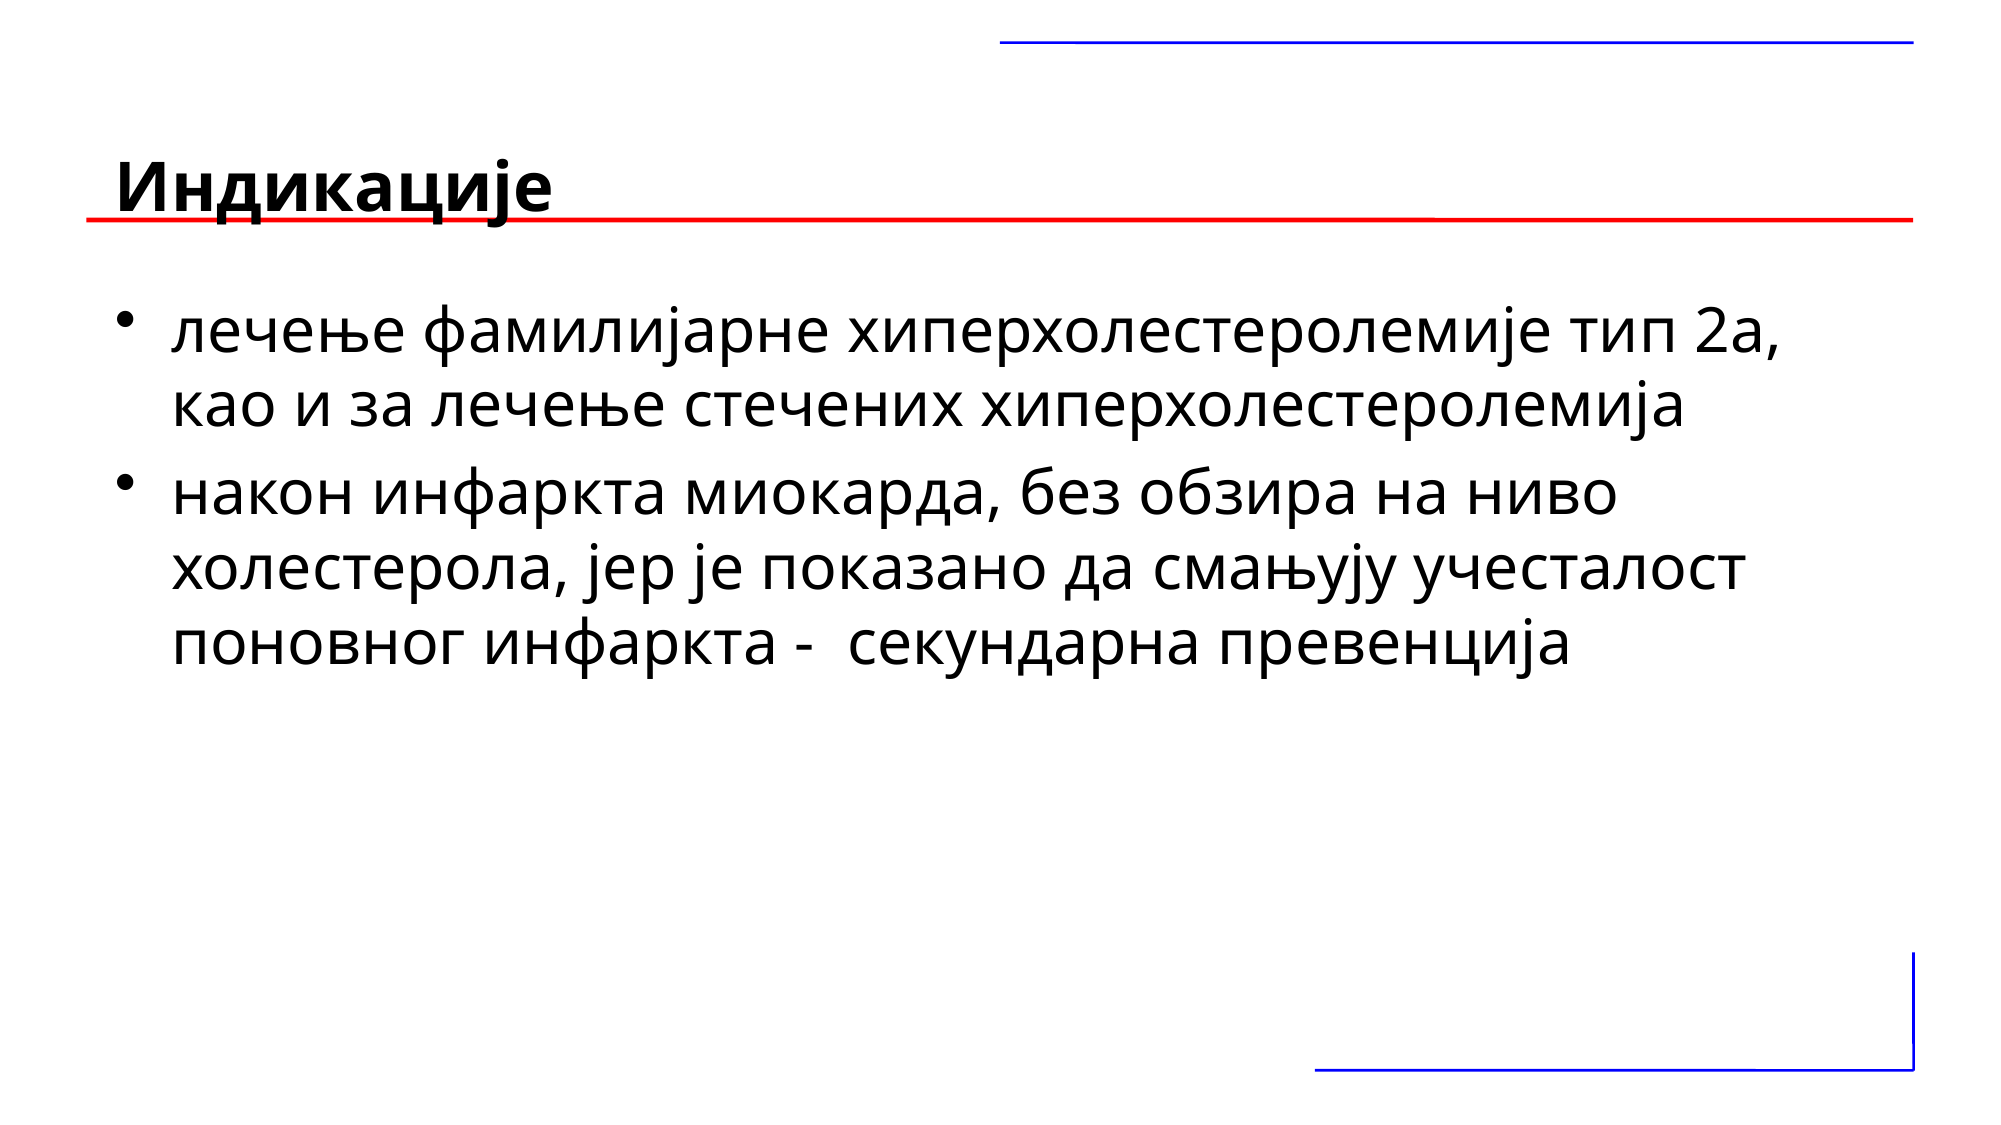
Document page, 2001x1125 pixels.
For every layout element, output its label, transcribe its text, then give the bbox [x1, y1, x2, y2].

title Индикације [99, 20, 1898, 233]
list лечење фамилијарне хиперхолестеролемије тип 2а, као и за лечење стечених хиперхолестеролемија након инфаркта миокарда, без обзира на ниво холестерола, јер је показано да смањују учесталост поновног инфаркта - секундарна превенција [99, 282, 1900, 1006]
